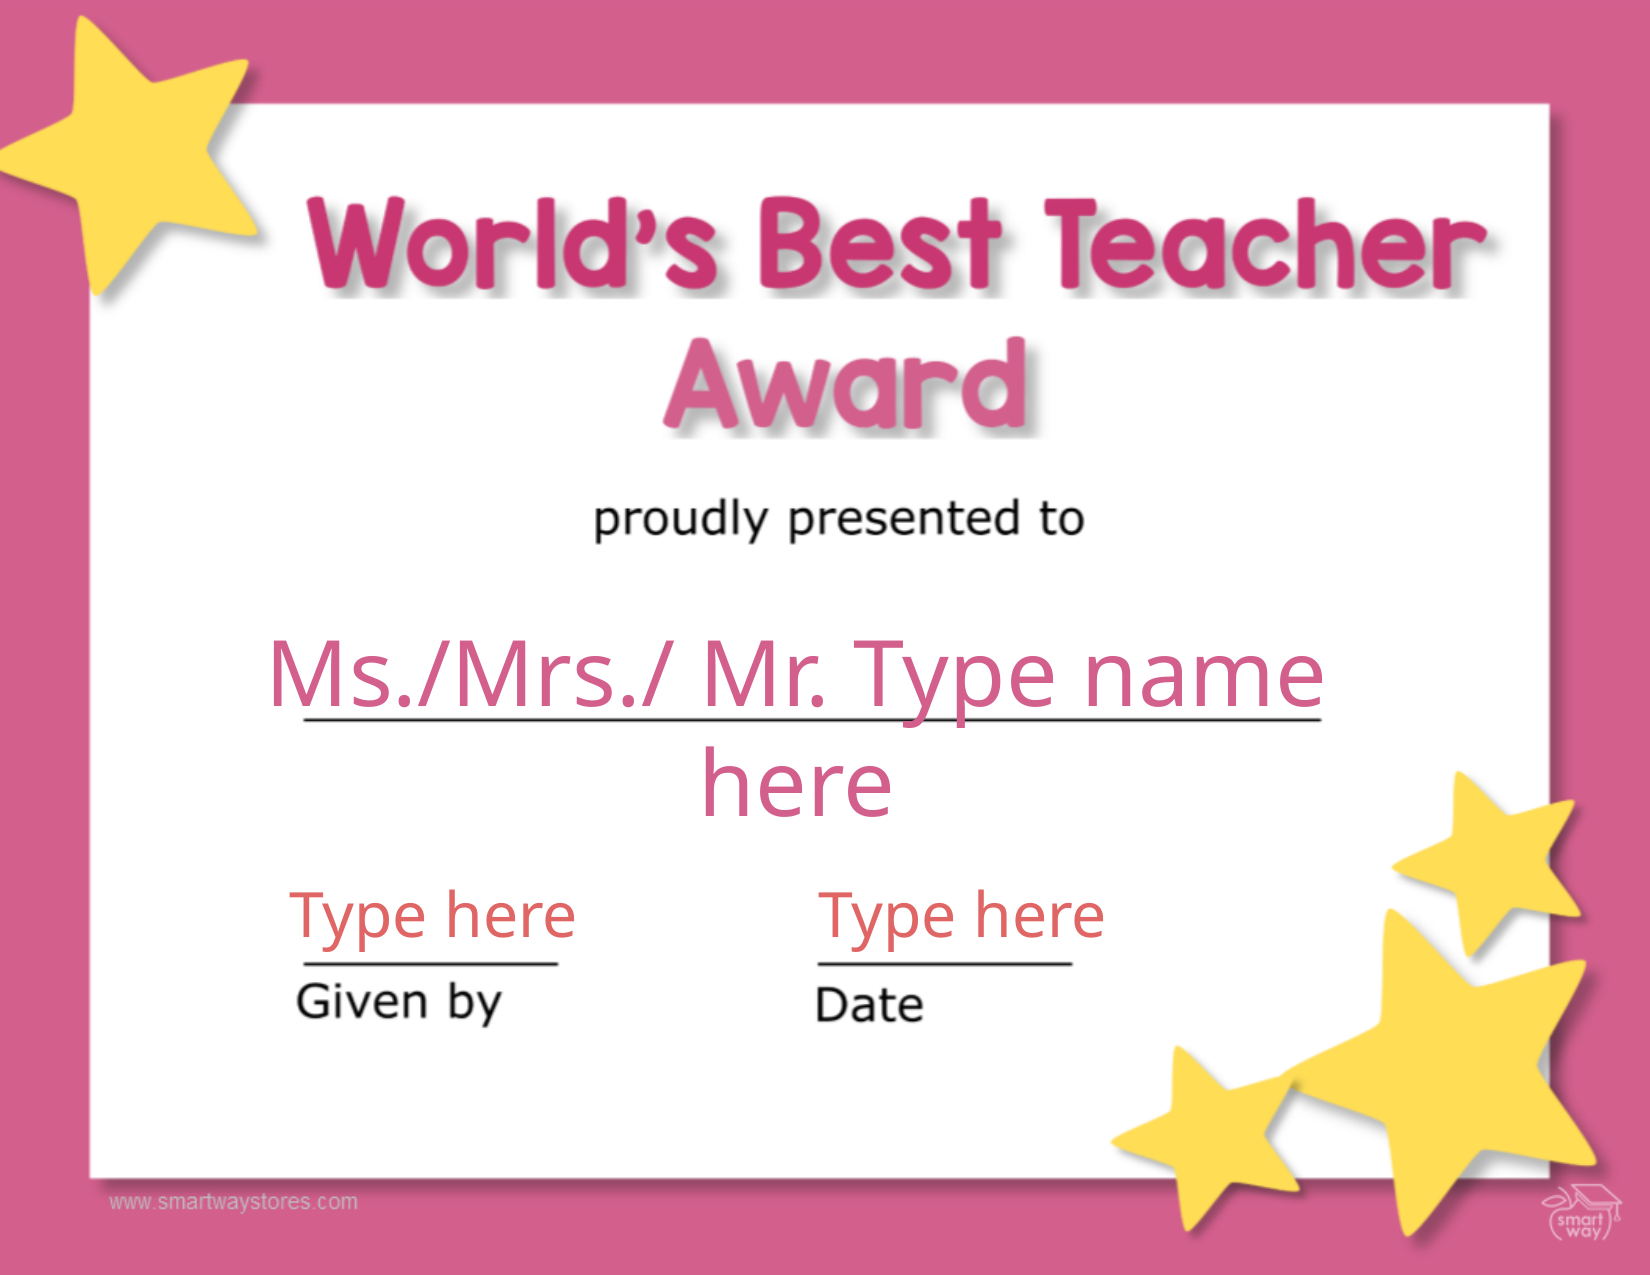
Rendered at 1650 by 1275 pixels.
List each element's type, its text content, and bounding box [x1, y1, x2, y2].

text_box Ms./Mrs./ Mr. Type name here [190, 599, 1404, 850]
text_box Type here [251, 860, 616, 965]
picture [0, 0, 1650, 1275]
text_box Type here [780, 860, 1145, 965]
